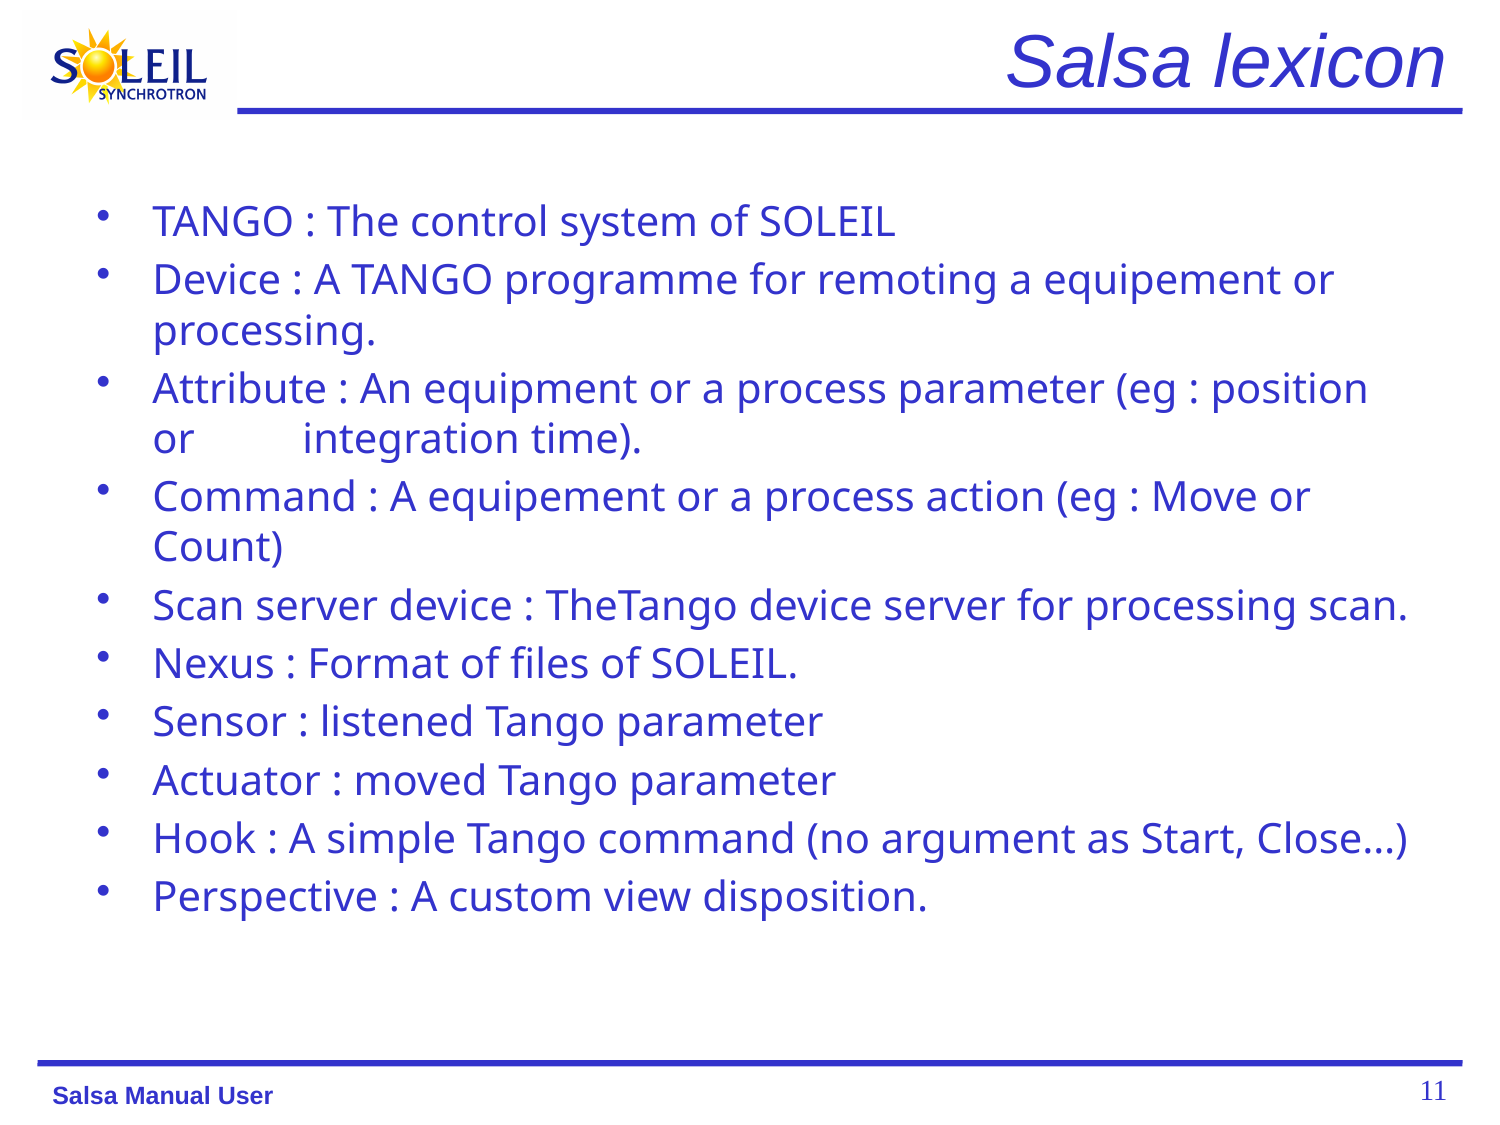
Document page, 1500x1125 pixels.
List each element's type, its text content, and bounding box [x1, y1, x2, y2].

title Salsa lexicon [237, 10, 1463, 106]
slide_number 11 [1119, 1063, 1463, 1118]
list TANGO : The control system of SOLEIL Device : A TANGO programme for remoting a equipement or processing. Attribute : An equipment or a process parameter (eg : position or integration time). Command : A equipement or a process action (eg : Move or Count) Scan server device : TheTango device server for processing scan. Nexus : Format of files of SOLEIL. Sensor : listened Tango parameter Actuator : moved Tango parameter Hook : A simple Tango command (no argument as Start, Close…) Perspective : A custom view disposition. [81, 187, 1430, 996]
